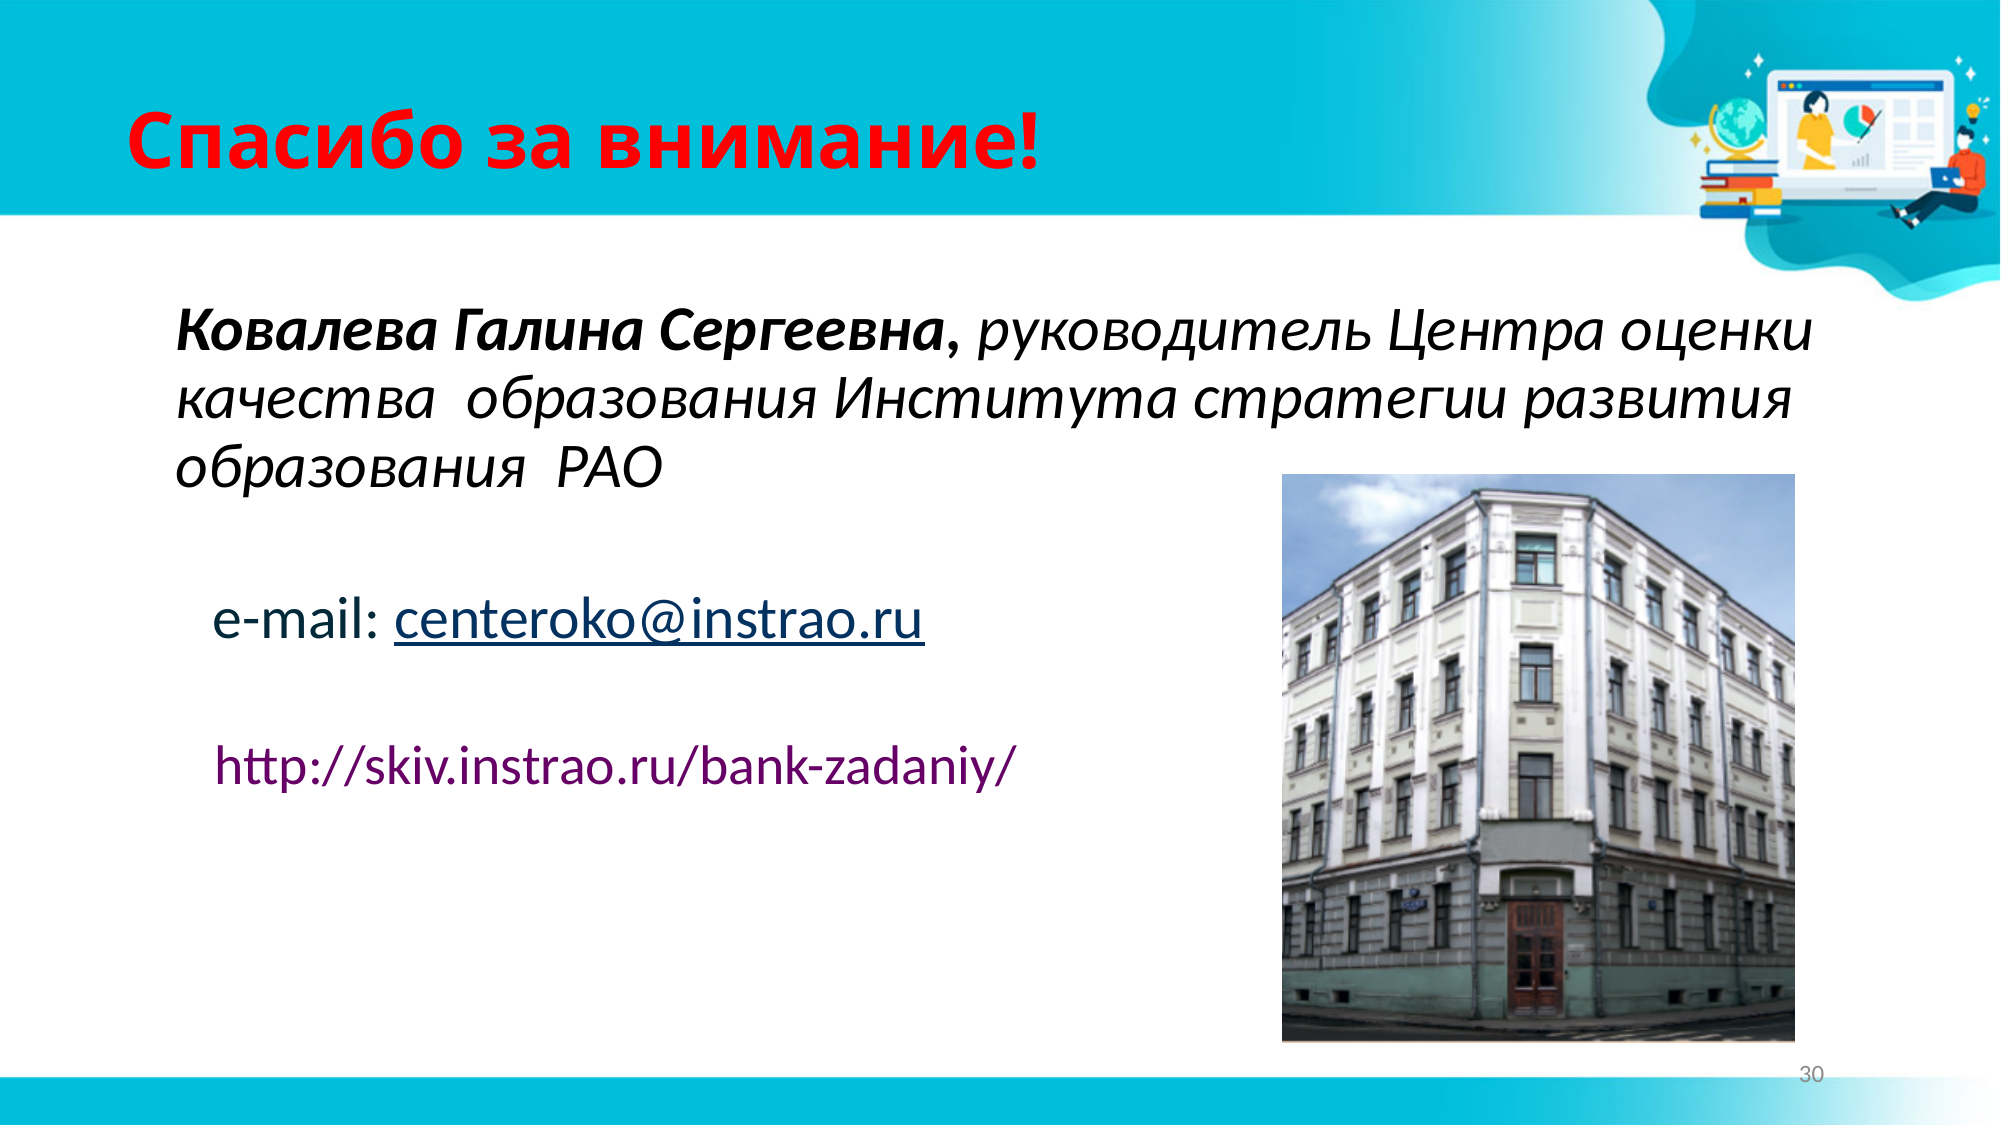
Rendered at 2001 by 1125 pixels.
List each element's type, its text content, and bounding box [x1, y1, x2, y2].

picture [1942, 206, 1954, 213]
picture [0, 0, 2001, 1125]
title Спасибо за внимание! [110, 0, 1889, 288]
picture [1895, 206, 1908, 217]
list Ковалева Галина Сергеевна, руководитель Центра оценки качества образования Института стратегии развития образования РАО e-mail: centeroko@instrao.ru http://skiv.instrao.ru/bank-zadaniy/ [160, 287, 1840, 1030]
slide_number 30 [1404, 1042, 1840, 1103]
